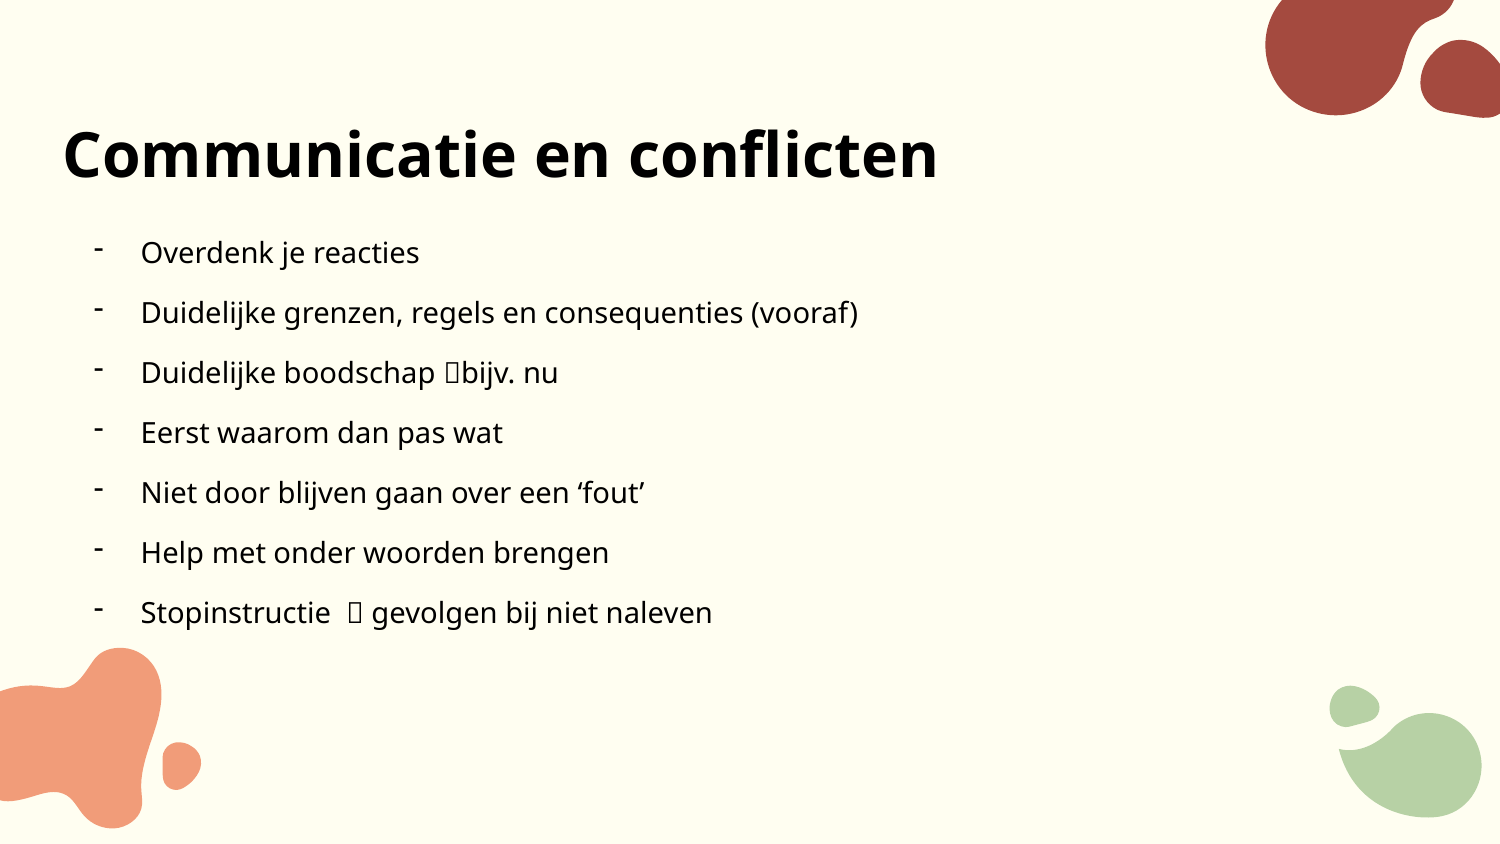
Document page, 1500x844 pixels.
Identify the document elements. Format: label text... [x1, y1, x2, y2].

list Overdenk je reacties Duidelijke grenzen, regels en consequenties (vooraf) Duidelijke boodschap bijv. nu Eerst waarom dan pas wat Niet door blijven gaan over een ‘fout’ Help met onder woorden brengen Stopinstructie  gevolgen bij niet naleven [78, 219, 1418, 649]
title Communicatie en conflicten [47, 99, 1308, 194]
